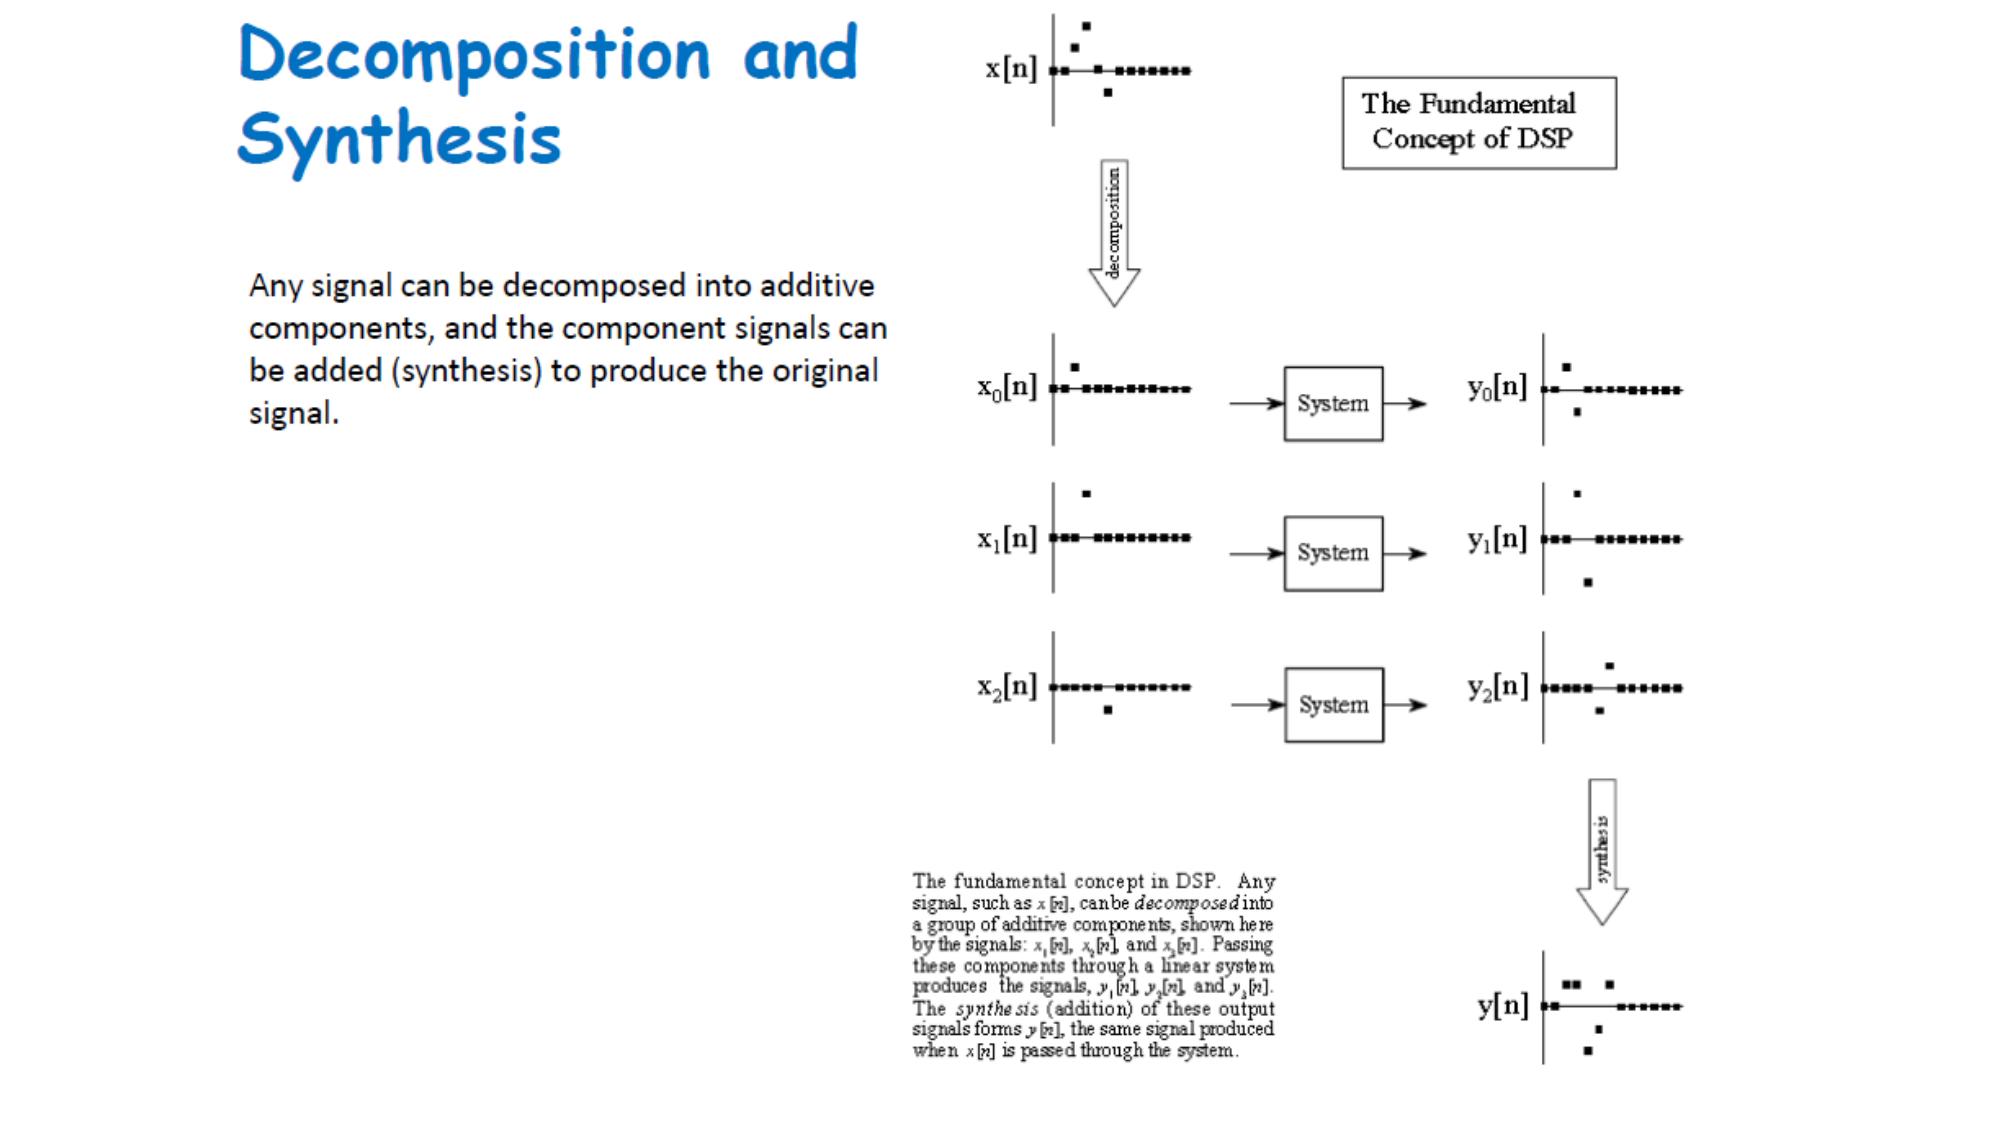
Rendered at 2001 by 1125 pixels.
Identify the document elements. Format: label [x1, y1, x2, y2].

picture [205, 0, 1729, 1079]
